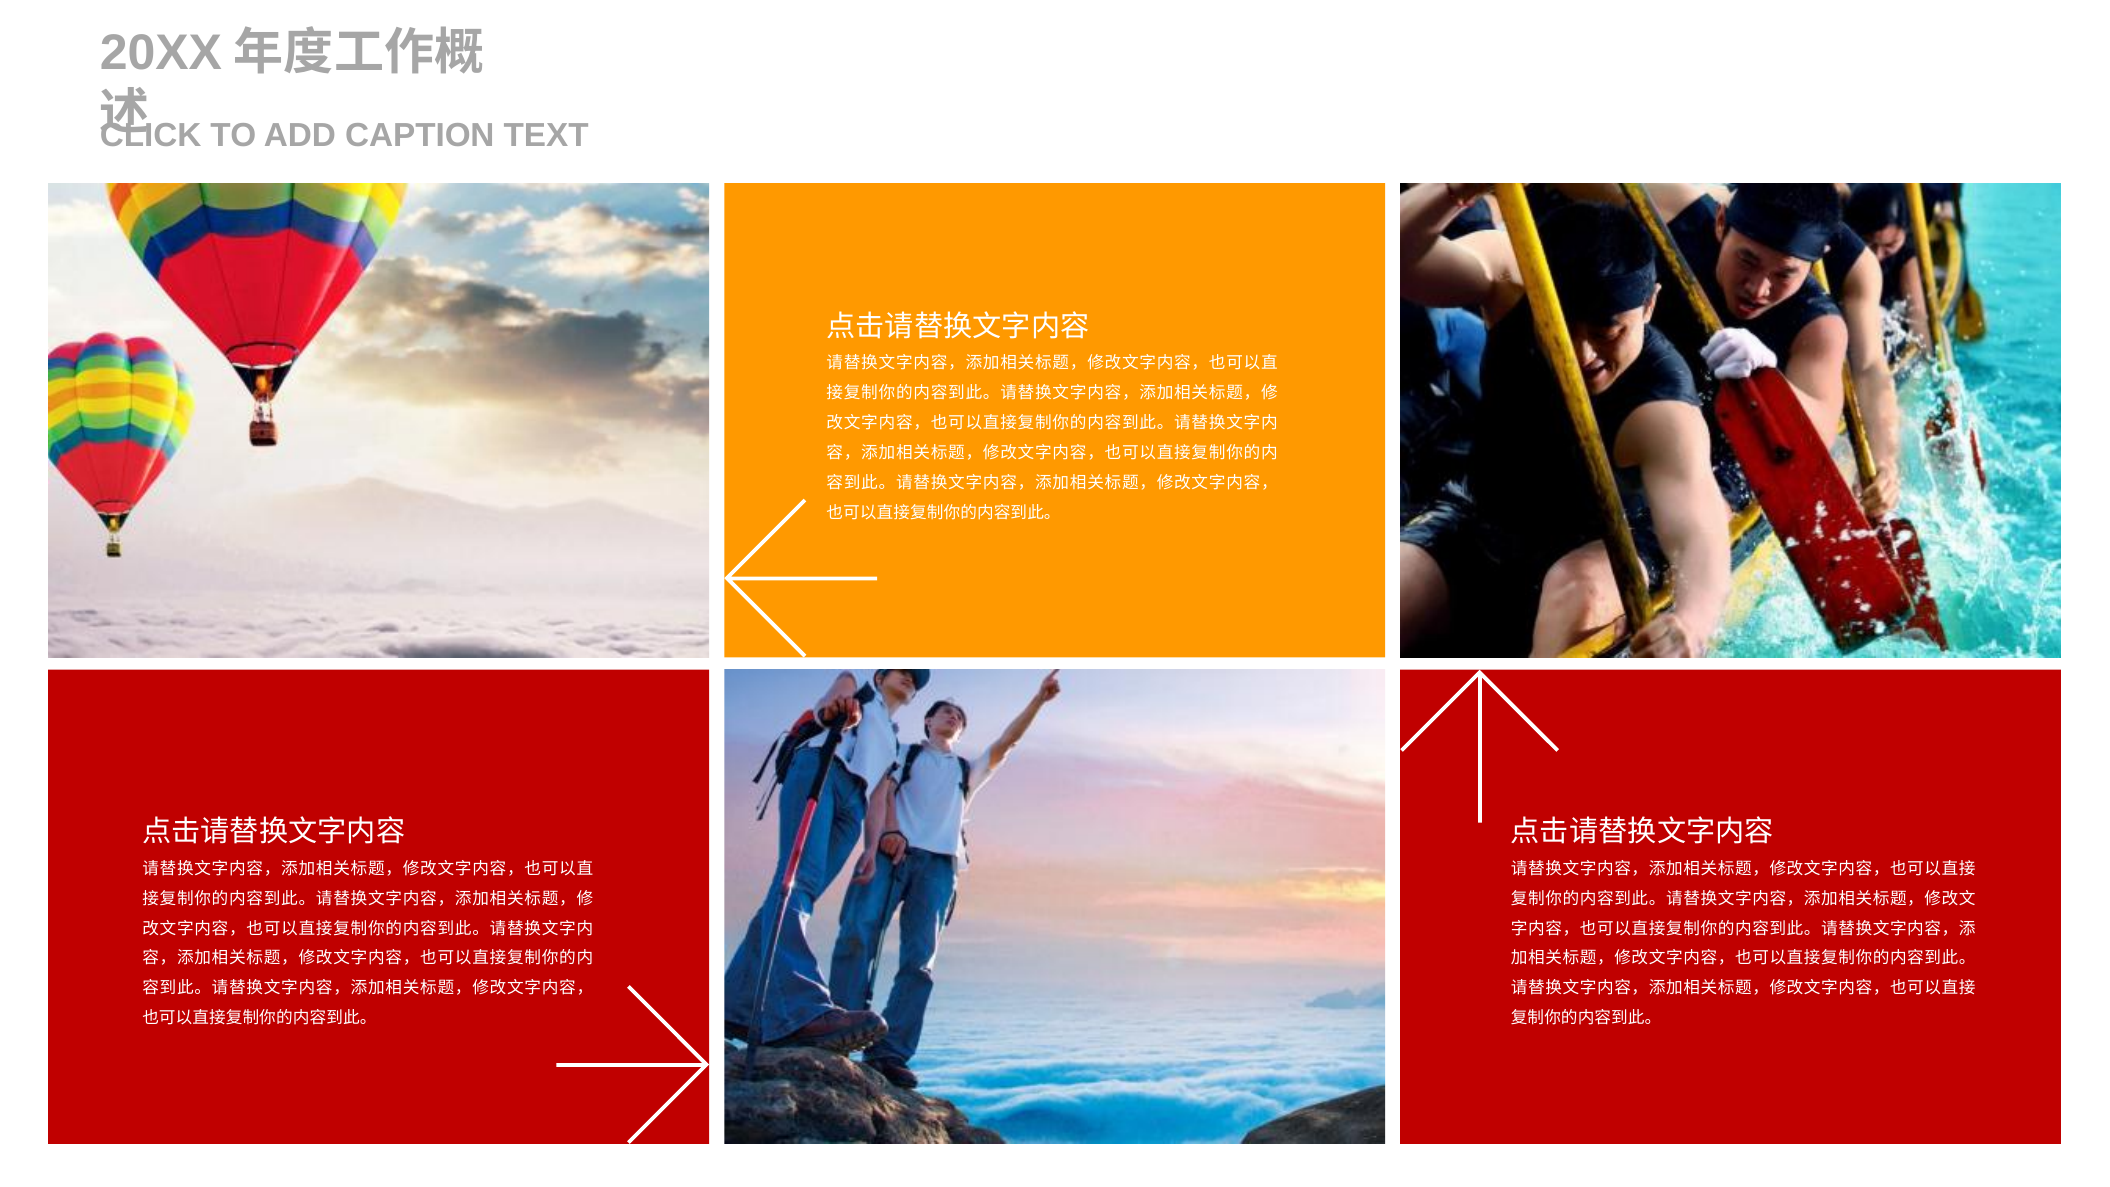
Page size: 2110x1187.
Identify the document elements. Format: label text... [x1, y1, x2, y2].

text_box [723, 669, 1386, 1145]
text_box [1399, 182, 2062, 658]
text_box 20XX年度工作概述 [99, 19, 534, 113]
text_box [47, 669, 710, 1145]
text_box [1399, 669, 2062, 1145]
text_box 点击请替换文字内容 请替换文字内容，添加相关标题，修改文字内容，也可以直接复制你的内容到此。请替换文字内容，添加相关标题，修改文字内容，也可以直接复制你的内容到此。请替换文字内容，添加相关标题，修改文字内容，也可以直接复制你的内容到此。请替换文字内容，添加相关标题，修改文字内容，也可以直接复制你的内容到此。 [142, 795, 594, 1028]
text_box [555, 983, 711, 1146]
text_box 点击请替换文字内容 请替换文字内容，添加相关标题，修改文字内容，也可以直接复制你的内容到此。请替换文字内容，添加相关标题，修改文字内容，也可以直接复制你的内容到此。请替换文字内容，添加相关标题，修改文字内容，也可以直接复制你的内容到此。请替换文字内容，添加相关标题，修改文字内容，也可以直接复制你的内容到此。 [826, 289, 1279, 522]
text_box [722, 497, 879, 659]
text_box [723, 182, 1386, 658]
text_box [1398, 668, 1561, 824]
text_box CLICK TO ADD CAPTION TEXT [99, 113, 629, 154]
text_box 点击请替换文字内容 请替换文字内容，添加相关标题，修改文字内容，也可以直接复制你的内容到此。请替换文字内容，添加相关标题，修改文字内容，也可以直接复制你的内容到此。请替换文字内容，添加相关标题，修改文字内容，也可以直接复制你的内容到此。请替换文字内容，添加相关标题，修改文字内容，也可以直接复制你的内容到此。 [1510, 795, 1976, 1028]
text_box [47, 182, 710, 658]
